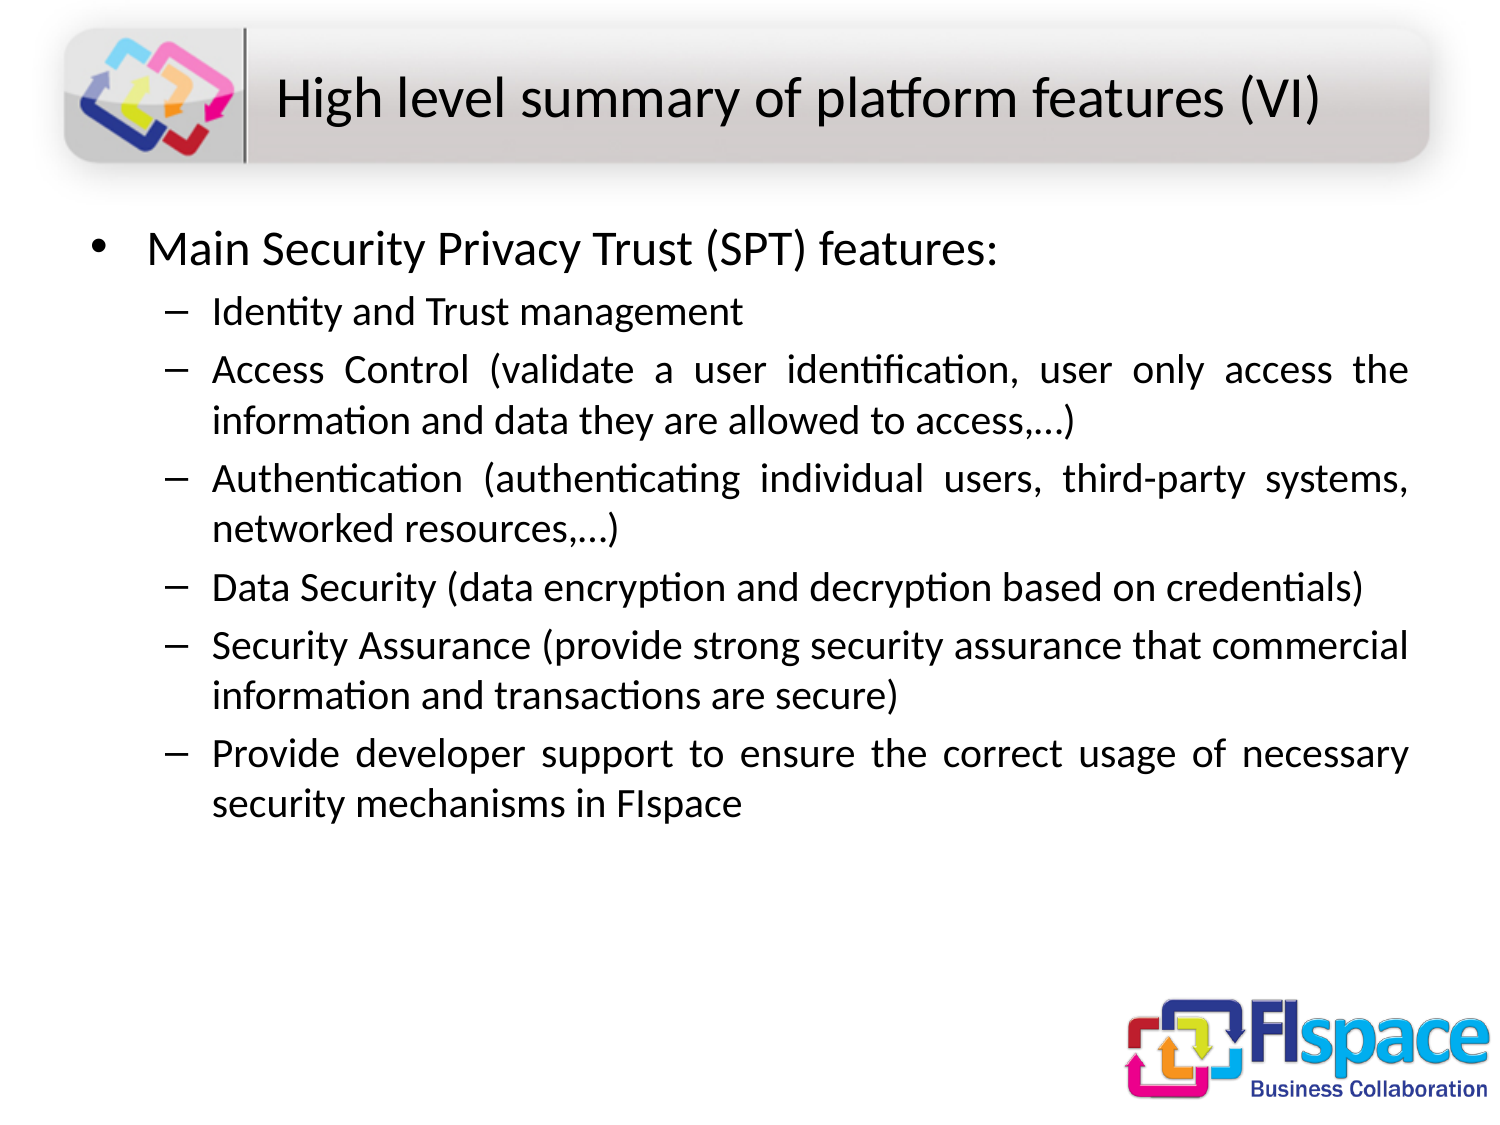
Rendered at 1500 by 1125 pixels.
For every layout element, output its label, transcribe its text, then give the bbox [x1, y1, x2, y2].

title High level summary of platform features (VI) [261, 39, 1401, 149]
list Main Security Privacy Trust (SPT) features: Identity and Trust management Access Control (validate a user identification, user only access the information and data they are allowed to access,…) Authentication (authenticating individual users, third-party systems, networked resources,…) Data Security (data encryption and decryption based on credentials) Security Assurance (provide strong security assurance that commercial information and transactions are secure) Provide developer support to ensure the correct usage of necessary security mechanisms in FIspace [75, 208, 1425, 988]
picture [0, 0, 1500, 253]
picture [1118, 993, 1496, 1101]
